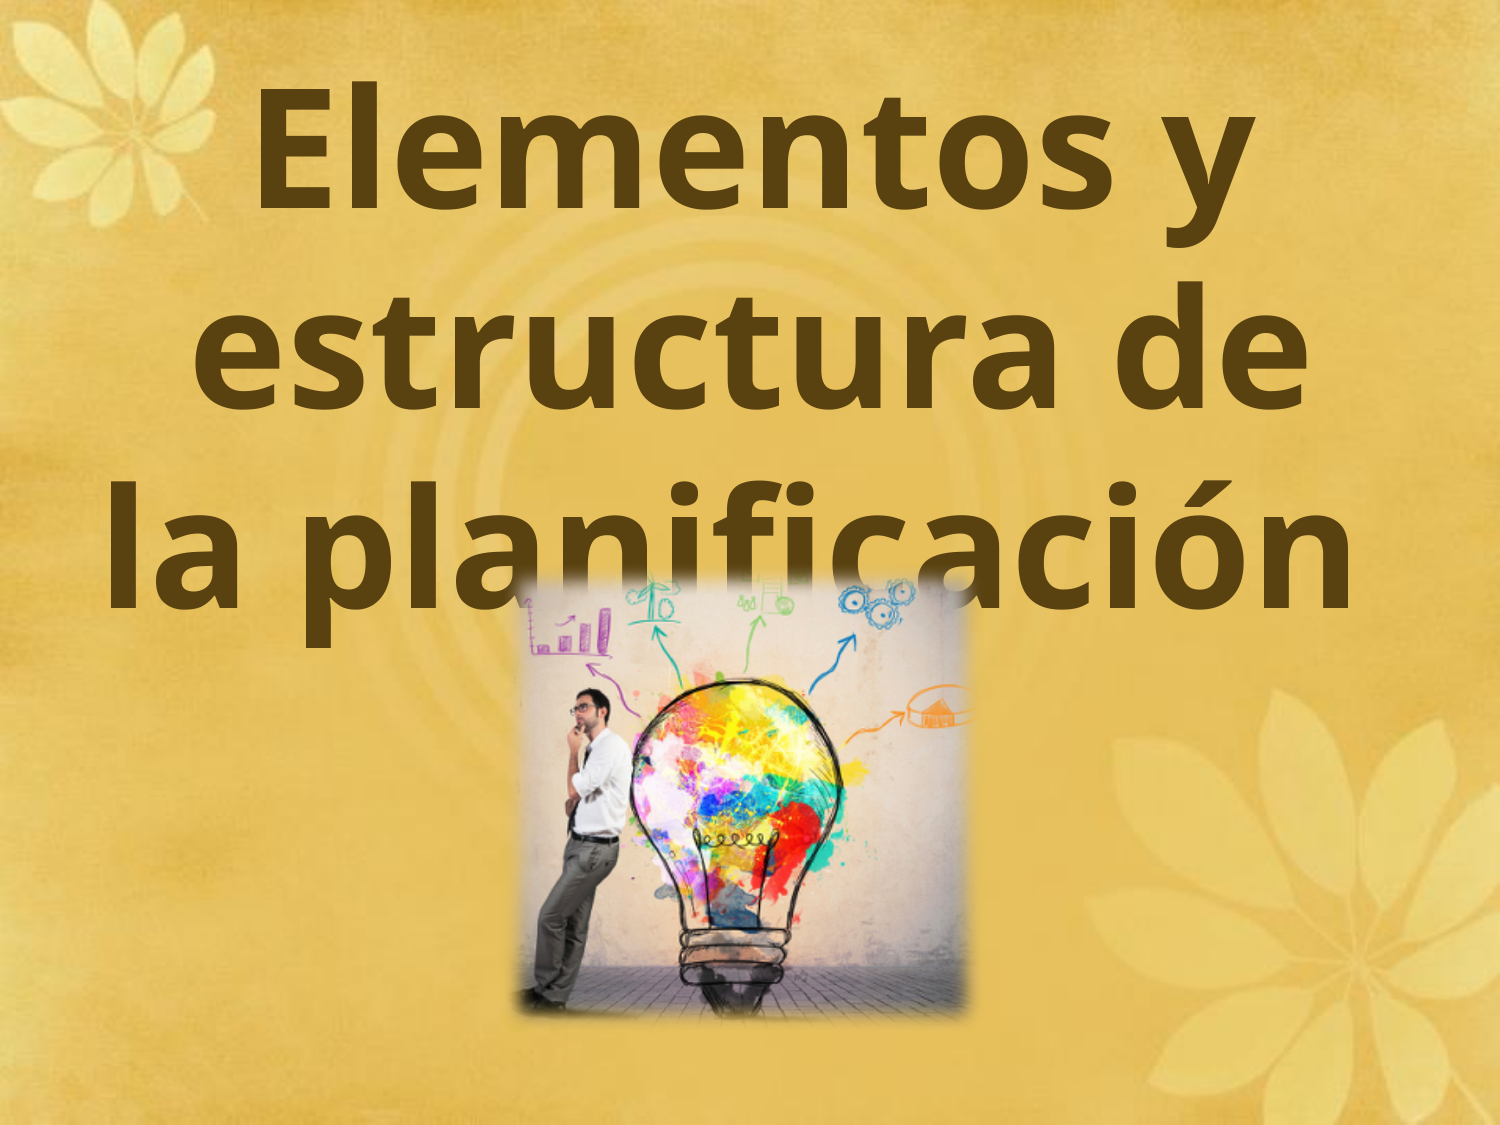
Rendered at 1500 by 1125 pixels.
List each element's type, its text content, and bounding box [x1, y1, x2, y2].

picture [0, 0, 1500, 1125]
title Elementos y estructura de la planificación [76, 302, 1427, 491]
